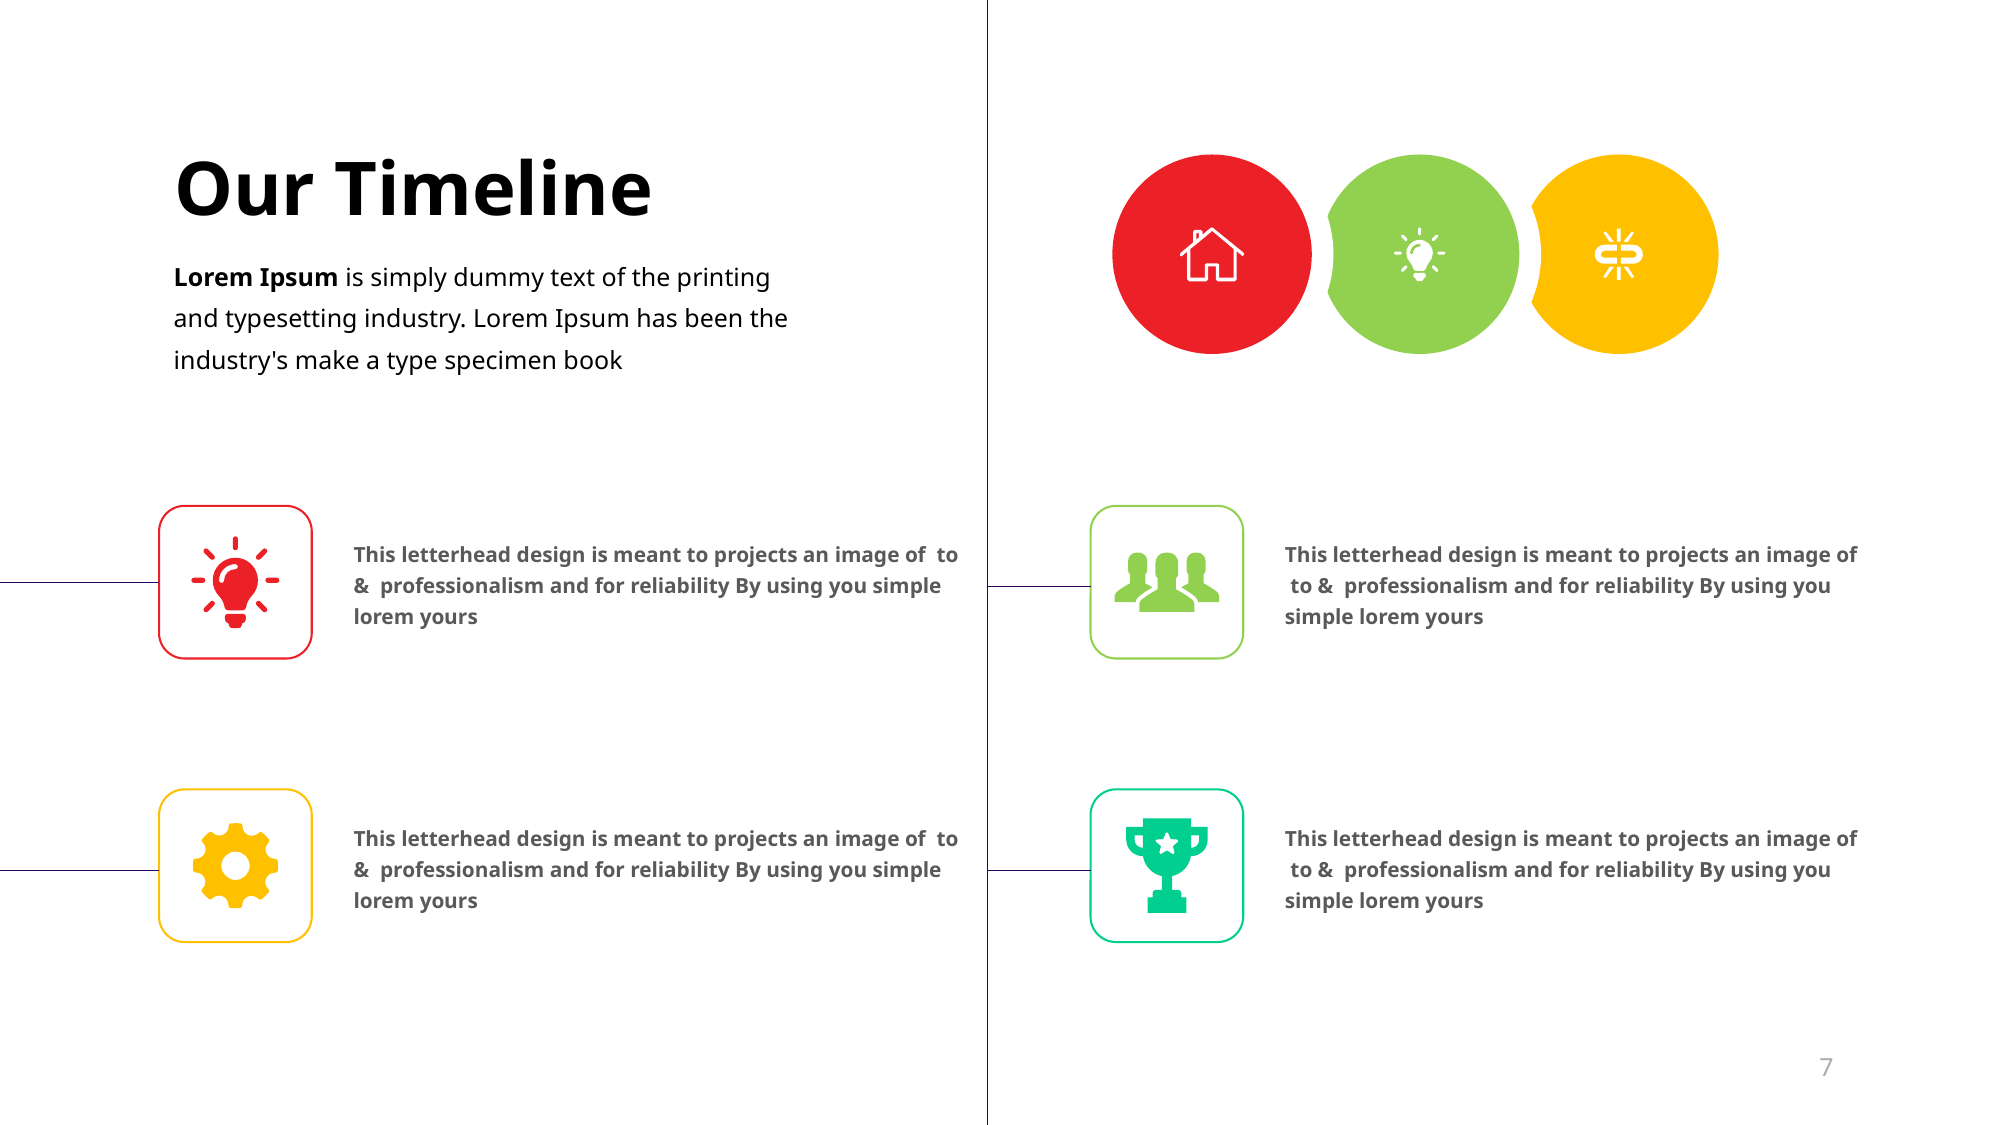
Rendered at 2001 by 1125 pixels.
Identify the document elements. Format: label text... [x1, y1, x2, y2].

text_box [1181, 552, 1220, 603]
text_box [1089, 504, 1245, 660]
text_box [1090, 132, 1741, 376]
text_box This letterhead design is meant to projects an image of to & professionalism and for reliability By using you simple lorem yours [1285, 807, 1863, 924]
text_box [255, 600, 268, 613]
text_box [1114, 552, 1153, 603]
text_box [1126, 818, 1208, 913]
text_box [1139, 552, 1195, 612]
text_box [158, 504, 313, 660]
text_box [1089, 788, 1245, 944]
text_box [265, 577, 280, 583]
text_box Lorem Ipsum is simply dummy text of the printing and typesetting industry. Lorem Ipsum has been the industry's make a type specimen book [159, 242, 834, 382]
text_box [203, 600, 215, 613]
text_box This letterhead design is meant to projects an image of to & professionalism and for reliability By using you simple lorem yours [1285, 524, 1863, 641]
text_box [232, 536, 238, 551]
text_box [203, 548, 215, 560]
text_box [255, 548, 268, 560]
text_box [158, 788, 313, 944]
slide_number 7 [1790, 1042, 1863, 1094]
text_box [224, 613, 246, 629]
title Our Timeline [159, 132, 676, 242]
text_box This letterhead design is meant to projects an image of to & professionalism and for reliability By using you simple lorem yours [353, 524, 975, 641]
text_box This letterhead design is meant to projects an image of to & professionalism and for reliability By using you simple lorem yours [353, 807, 975, 924]
text_box [191, 577, 206, 583]
text_box [212, 557, 258, 611]
